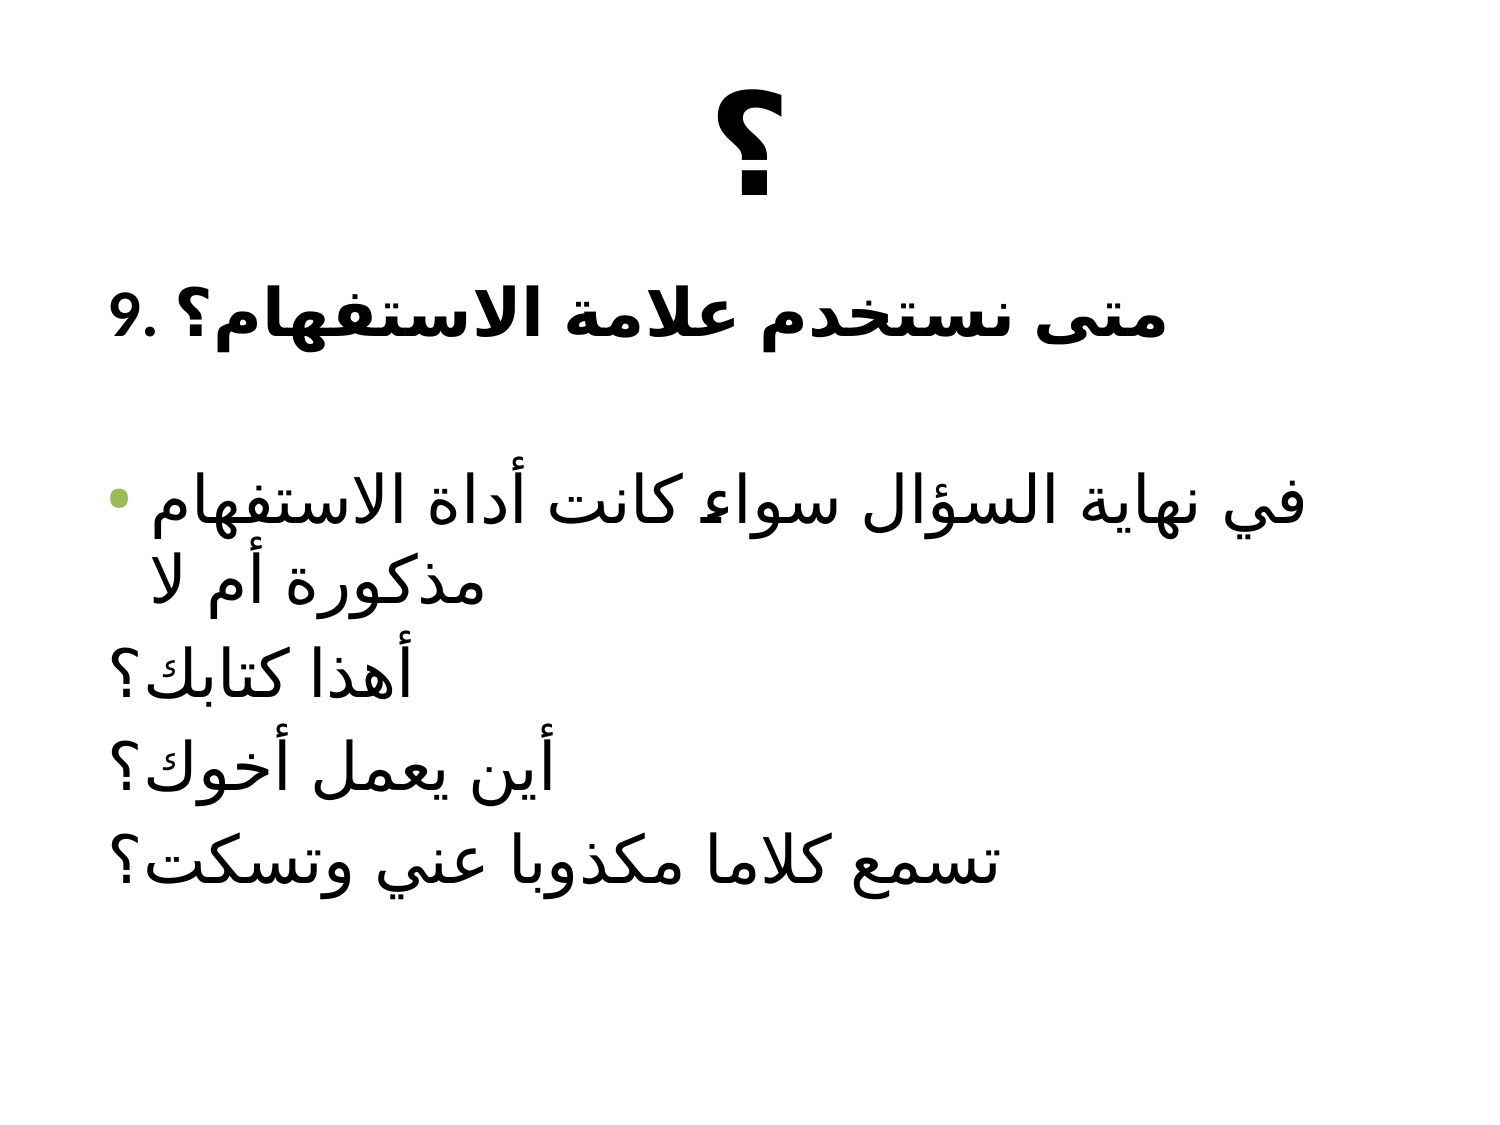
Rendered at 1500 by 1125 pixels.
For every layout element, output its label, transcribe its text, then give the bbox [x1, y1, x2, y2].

list 9. متى نستخدم علامة الاستفهام؟ في نهاية السؤال سواء كانت أداة الاستفهام مذكورة أم لا أهذا كتابك؟ أين يعمل أخوك؟ تسمع كلاما مكذوبا عني وتسكت؟ [75, 262, 1425, 1005]
title ؟ [75, 45, 1425, 233]
